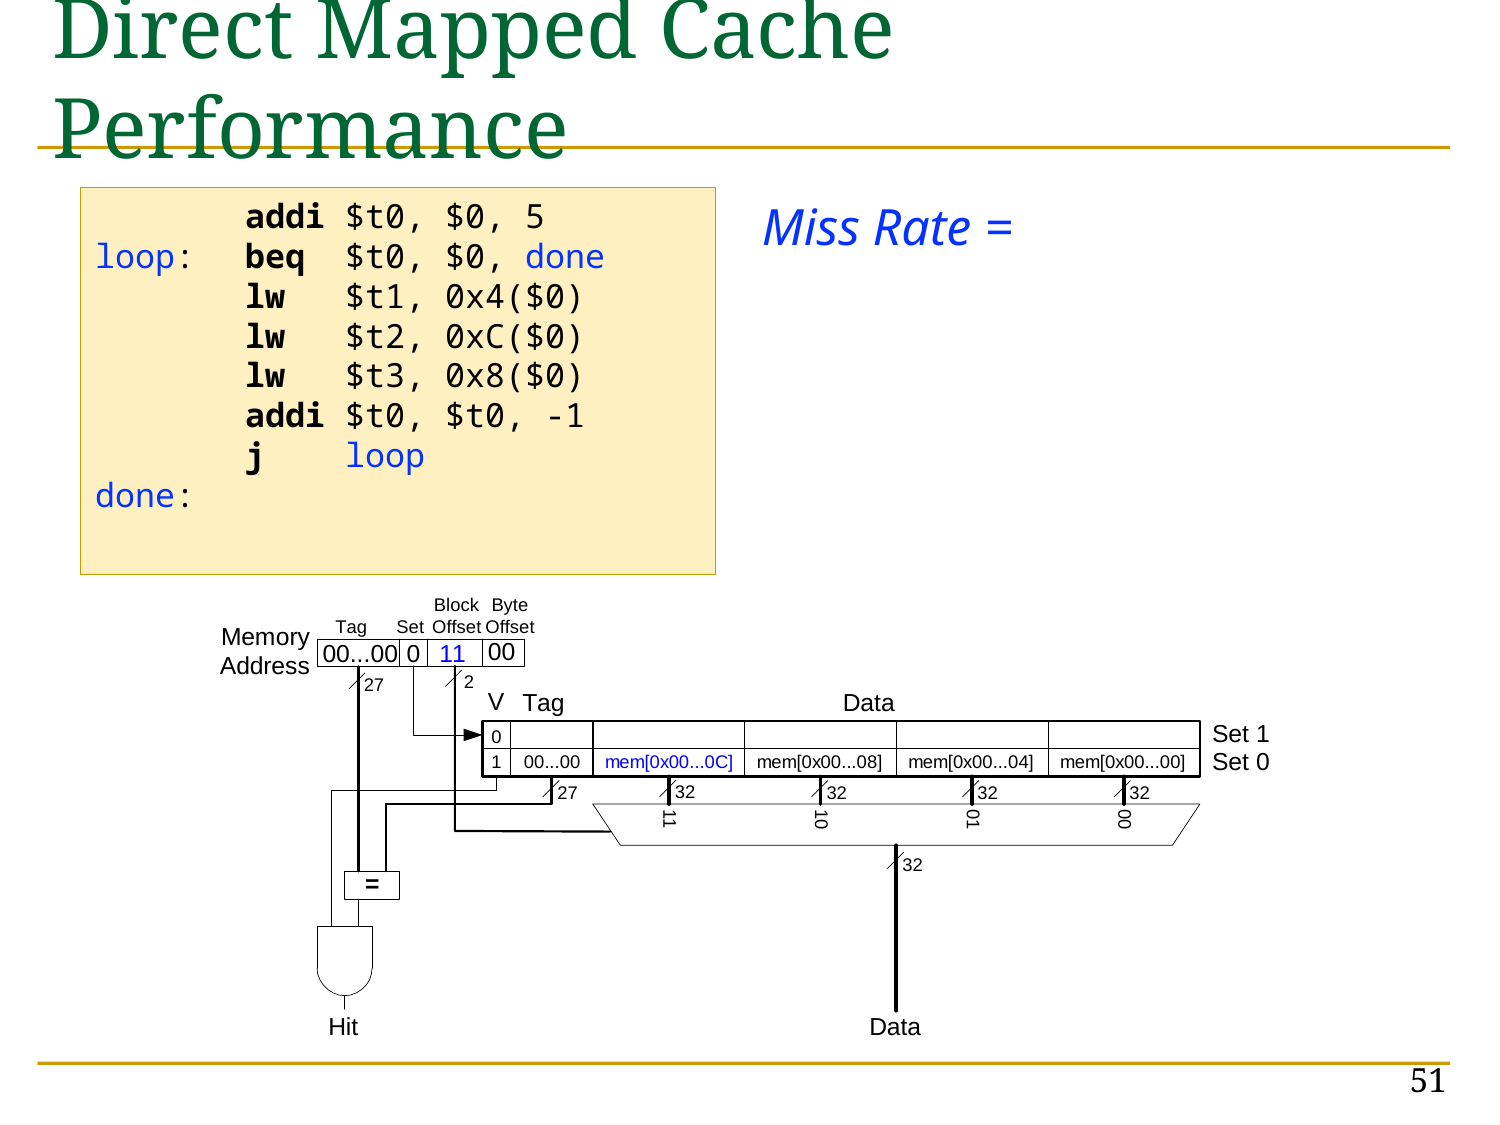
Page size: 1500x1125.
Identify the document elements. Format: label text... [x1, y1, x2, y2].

list addi $t0, $0, 5 loop: beq $t0, $0, done lw $t1, 0x4($0) lw $t2, 0xC($0) lw $t3, 0x8($0) addi $t0, $t0, -1 j loop done: [80, 187, 716, 575]
list Miss Rate = [746, 187, 1382, 575]
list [199, 587, 1302, 1048]
text_box 51 [1111, 1036, 1462, 1112]
title Direct Mapped Cache Performance [37, 0, 1385, 150]
